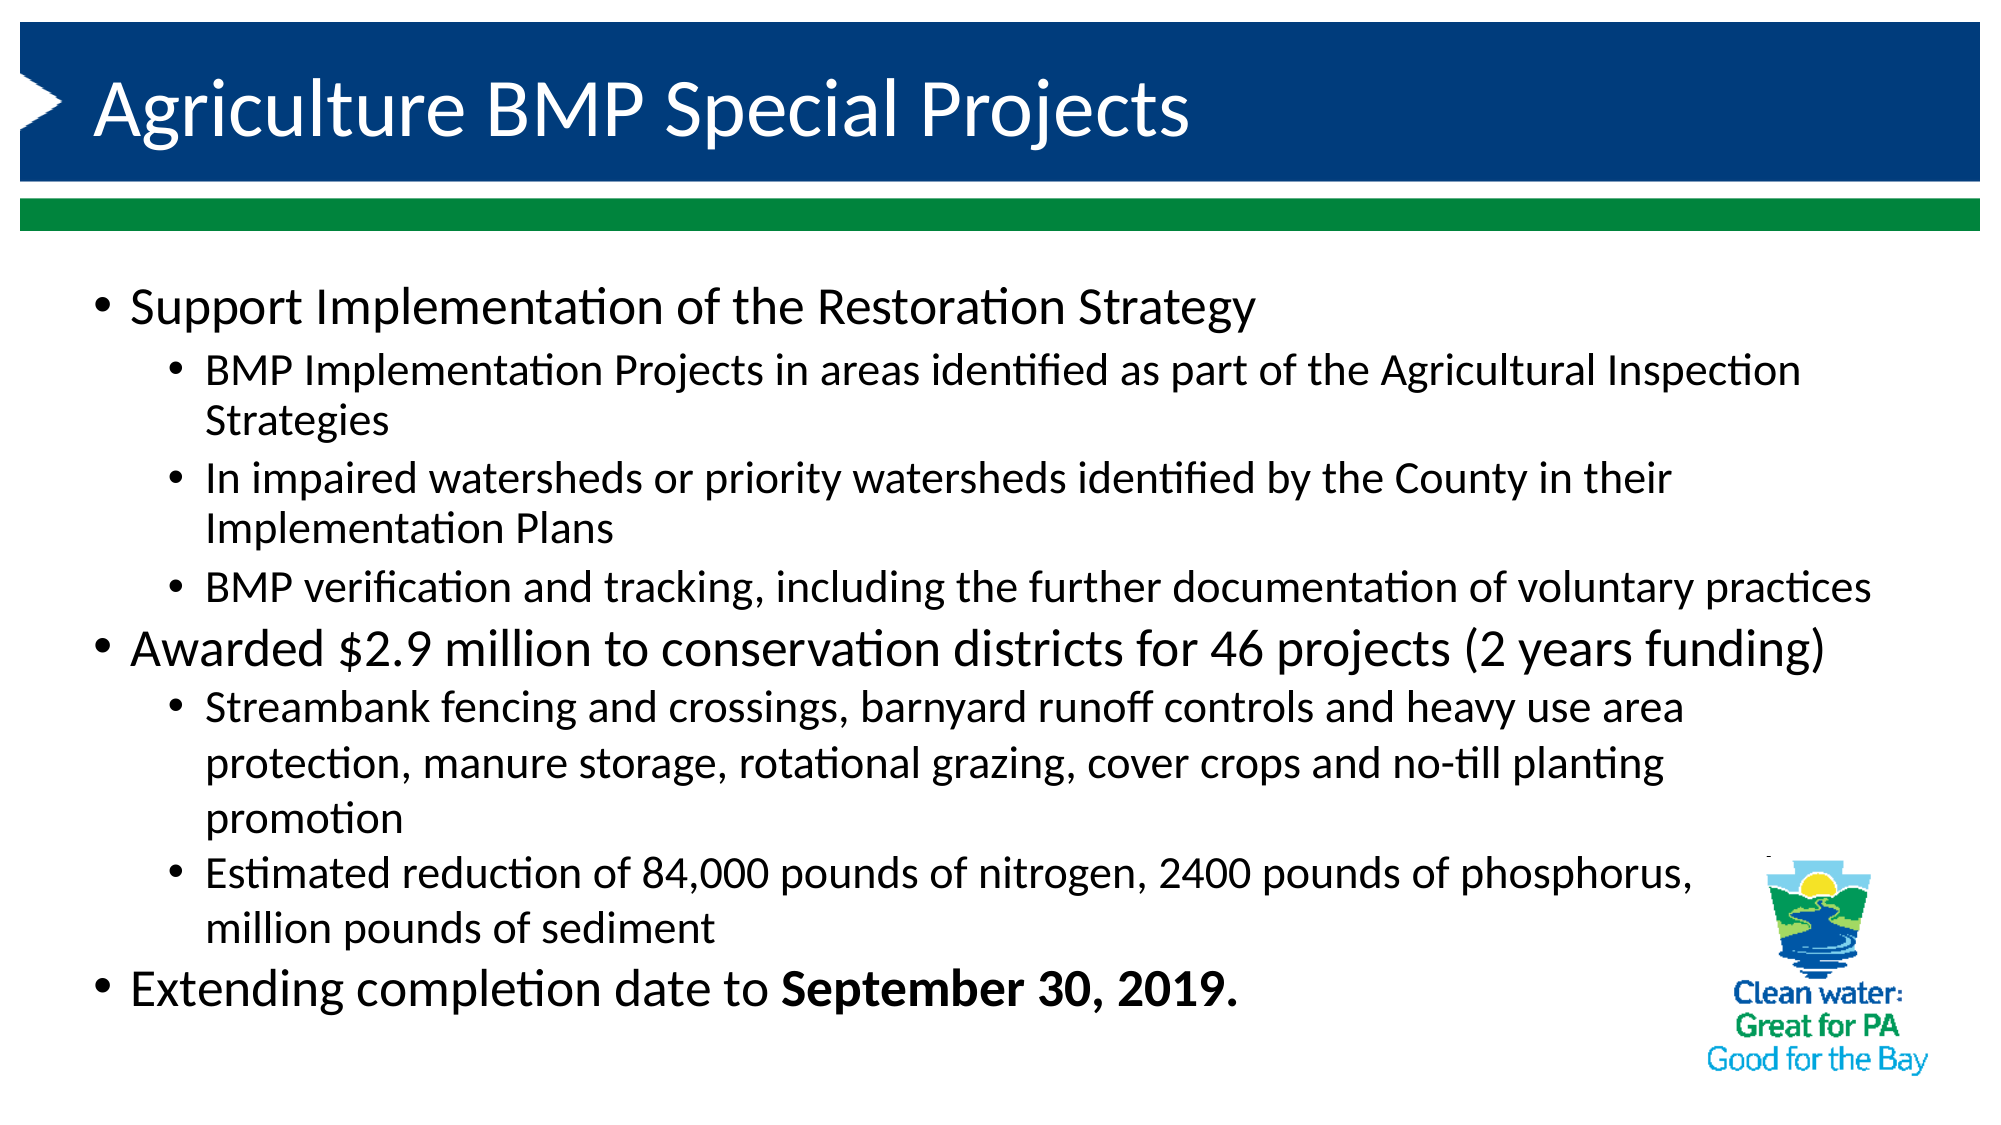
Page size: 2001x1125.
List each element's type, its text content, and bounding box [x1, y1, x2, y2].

picture [1701, 857, 1933, 1081]
list Support Implementation of the Restoration Strategy BMP Implementation Projects in areas identified as part of the Agricultural Inspection Strategies In impaired watersheds or priority watersheds identified by the County in their Implementation Plans BMP verification and tracking, including the further documentation of voluntary practices Awarded $2.9 million to conservation districts for 46 projects (2 years funding) Streambank fencing and crossings, barnyard runoff controls and heavy use area protection, manure storage, rotational grazing, cover crops and no-till planting promotion Estimated reduction of 84,000 pounds of nitrogen, 2400 pounds of phosphorus, and 3.5 million pounds of sediment Extending completion date to September 30, 2019. [78, 270, 1890, 1081]
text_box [20, 21, 1980, 231]
